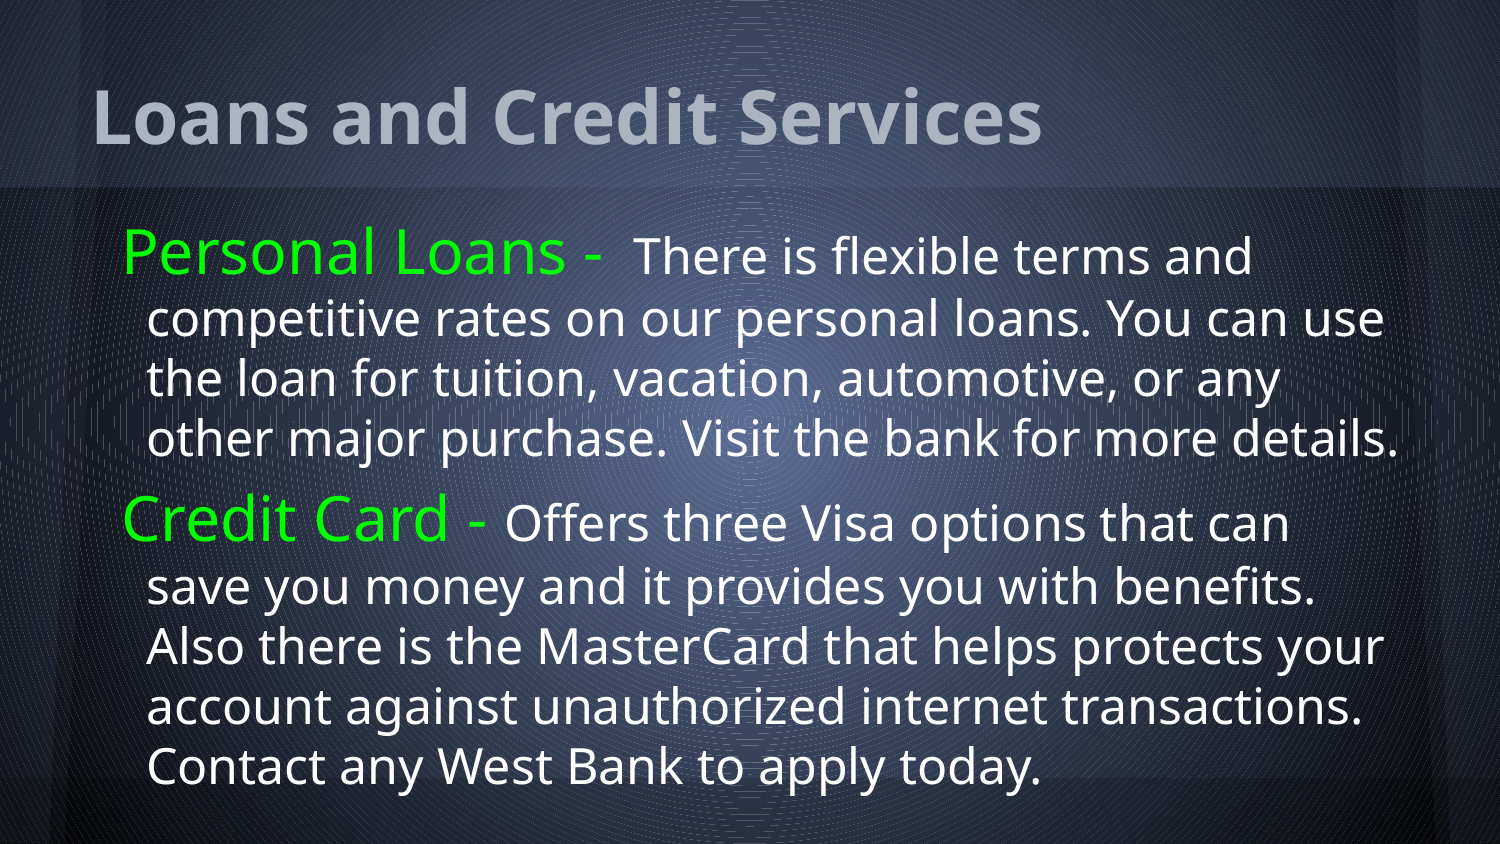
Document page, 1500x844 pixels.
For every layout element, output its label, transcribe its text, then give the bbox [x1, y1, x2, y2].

list Personal Loans - There is flexible terms and competitive rates on our personal loans. You can use the loan for tuition, vacation, automotive, or any other major purchase. Visit the bank for more details. Credit Card - Offers three Visa options that can save you money and it provides you with benefits. Also there is the MasterCard that helps protects your account against unauthorized internet transactions. Contact any West Bank to apply today. [75, 196, 1425, 808]
title Loans and Credit Services [75, 33, 1425, 175]
